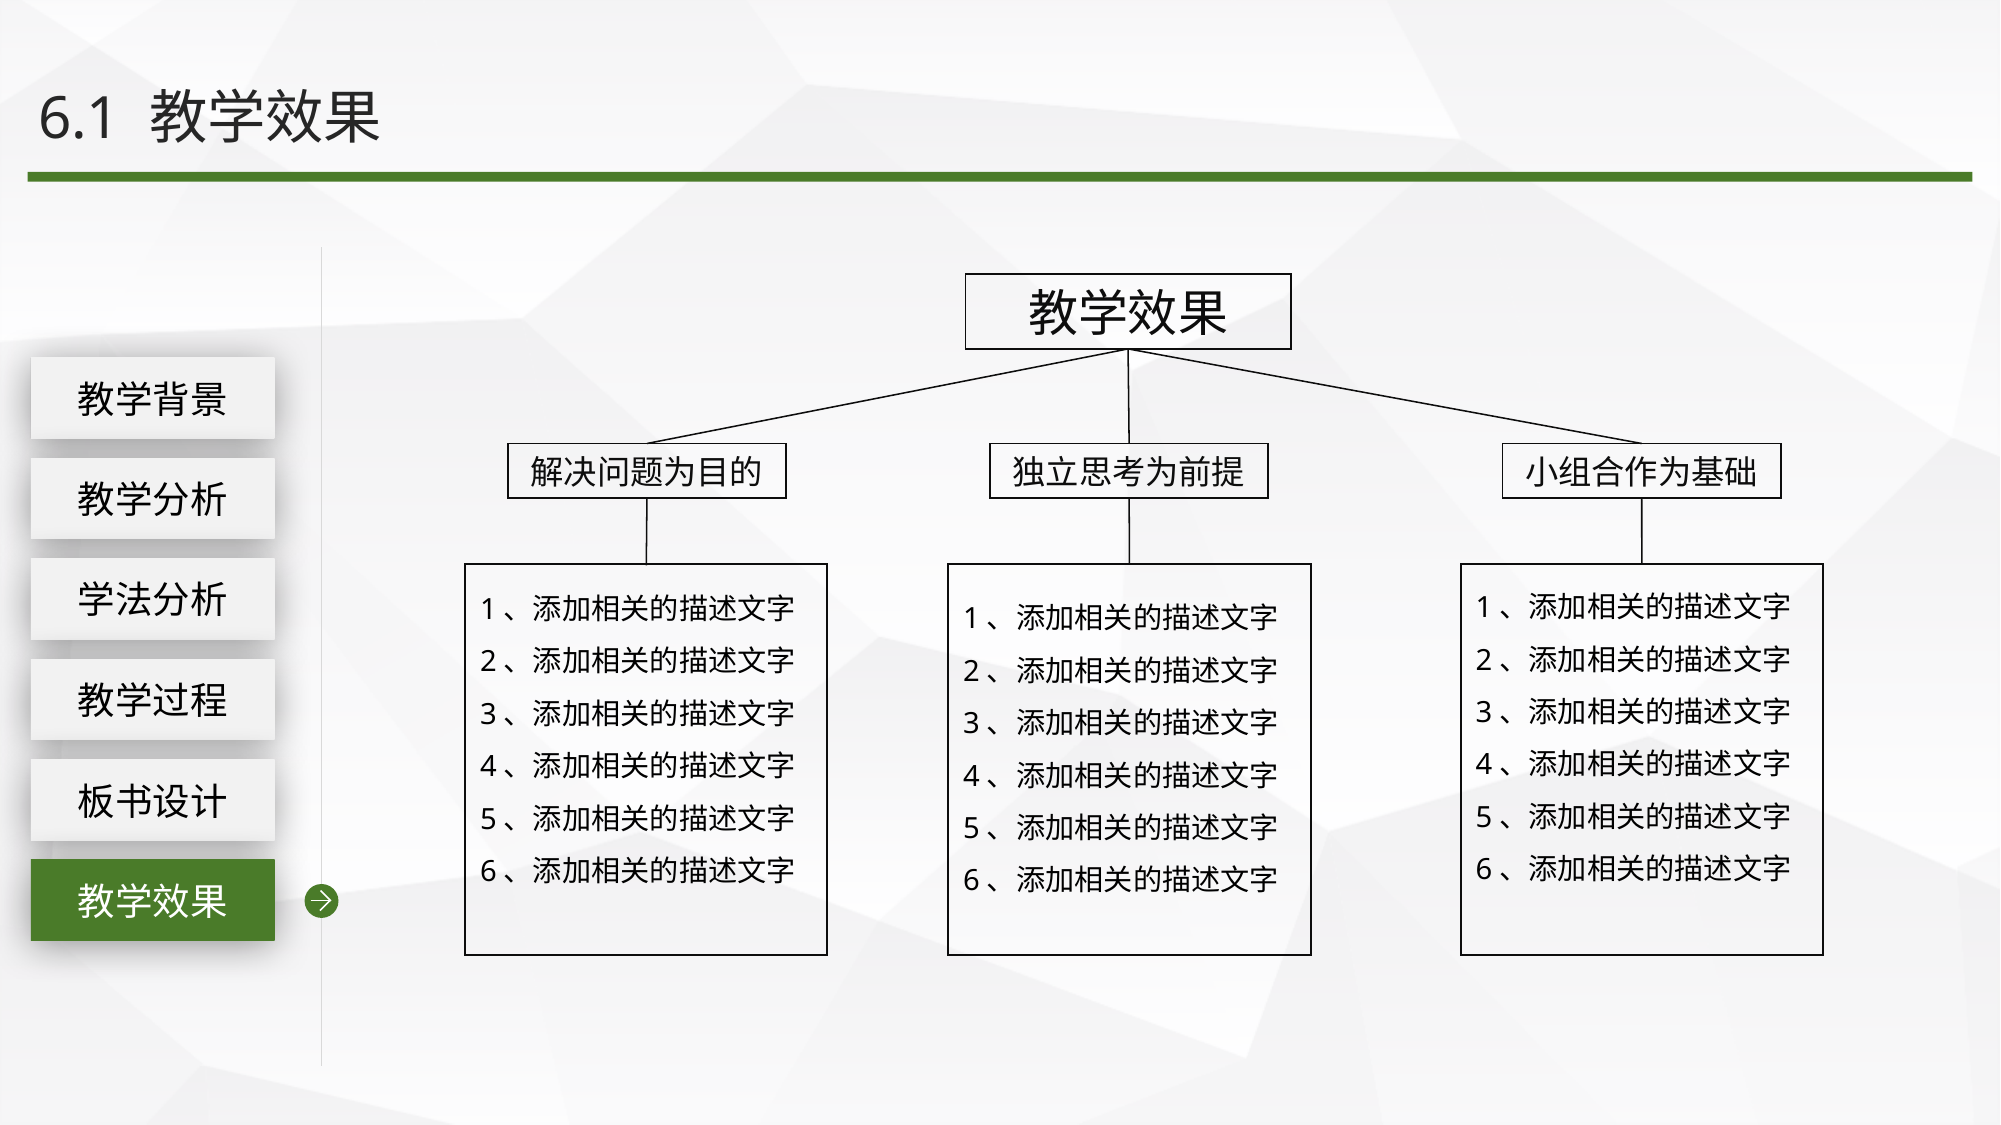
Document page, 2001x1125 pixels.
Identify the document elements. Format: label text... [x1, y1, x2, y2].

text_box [1128, 349, 1642, 444]
text_box 1、添加相关的描述文字 2、添加相关的描述文字 3、添加相关的描述文字 4、添加相关的描述文字 5、添加相关的描述文字 6、添加相关的描述文字 [1460, 563, 1823, 894]
text_box 教学效果 [965, 274, 1291, 349]
text_box 板书设计 [30, 759, 275, 841]
text_box 教学背景 [30, 357, 275, 439]
text_box [947, 563, 1312, 956]
text_box 学法分析 [30, 558, 275, 640]
text_box 1、添加相关的描述文字 2、添加相关的描述文字 3、添加相关的描述文字 4、添加相关的描述文字 5、添加相关的描述文字 6、添加相关的描述文字 [948, 574, 1326, 905]
text_box 1、添加相关的描述文字 2、添加相关的描述文字 3、添加相关的描述文字 4、添加相关的描述文字 5、添加相关的描述文字 6、添加相关的描述文字 [465, 565, 828, 895]
text_box [26, 171, 1973, 183]
text_box 解决问题为目的 [507, 443, 787, 499]
text_box 教学分析 [30, 458, 275, 539]
text_box 小组合作为基础 [1502, 443, 1781, 499]
picture [0, 0, 2000, 1125]
text_box 教学效果 [30, 859, 275, 941]
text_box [647, 349, 1128, 444]
text_box 独立思考为前提 [990, 444, 1269, 499]
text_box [304, 883, 339, 918]
text_box [1460, 563, 1824, 956]
text_box 6.1 教学效果 [23, 73, 794, 158]
text_box 教学过程 [30, 659, 275, 740]
text_box [464, 563, 828, 956]
